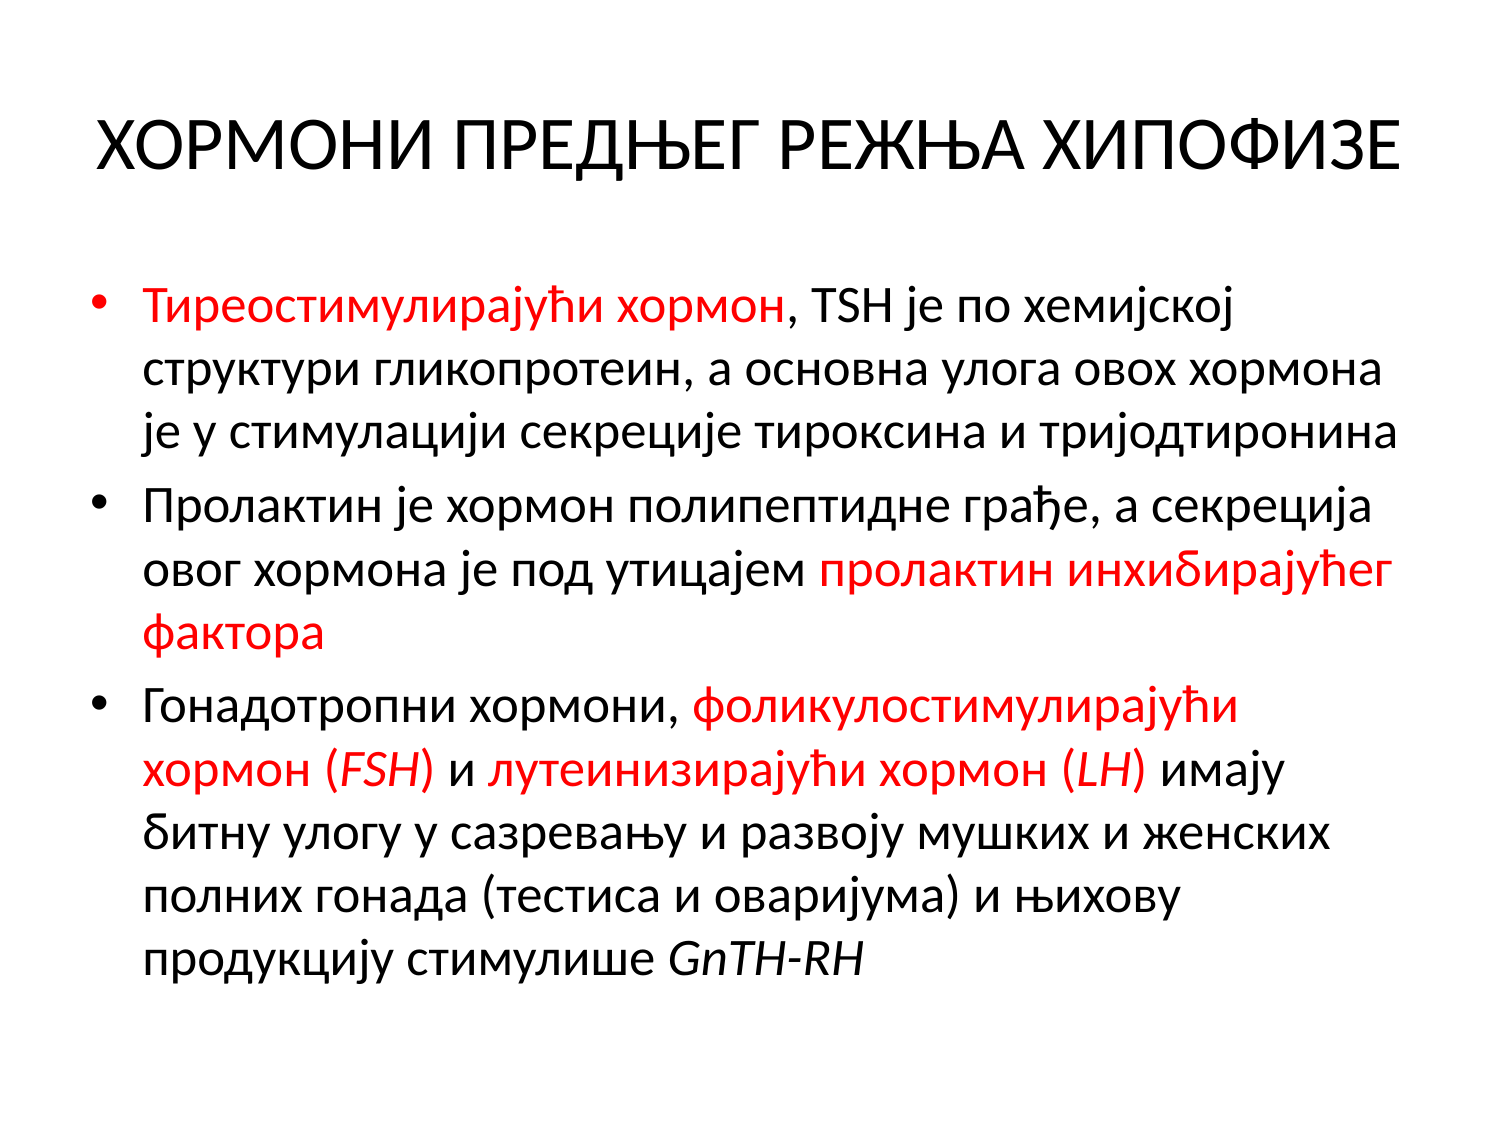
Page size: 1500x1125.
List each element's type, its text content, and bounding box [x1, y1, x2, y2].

title ХОРМОНИ ПРЕДЊЕГ РЕЖЊА ХИПОФИЗЕ [75, 45, 1425, 233]
list Тиреостимулирајући хормон, TSH је по хемијској структури гликопротеин, а основна улога овох хормона је у стимулацији секреције тироксина и тријодтиронина Пролактин је хормон полипептидне грађе, а секреција овог хормона је под утицајем пролактин инхибирајућег фактора Гонадотропни хормони, фоликулостимулирајући хормон (FSH) и лутеинизирајући хормон (LH) имају битну улогу у сазревању и развоју мушких и женских полних гонада (тестиса и оваријума) и њихову продукцију стимулише GnTH-RH [75, 262, 1425, 1005]
